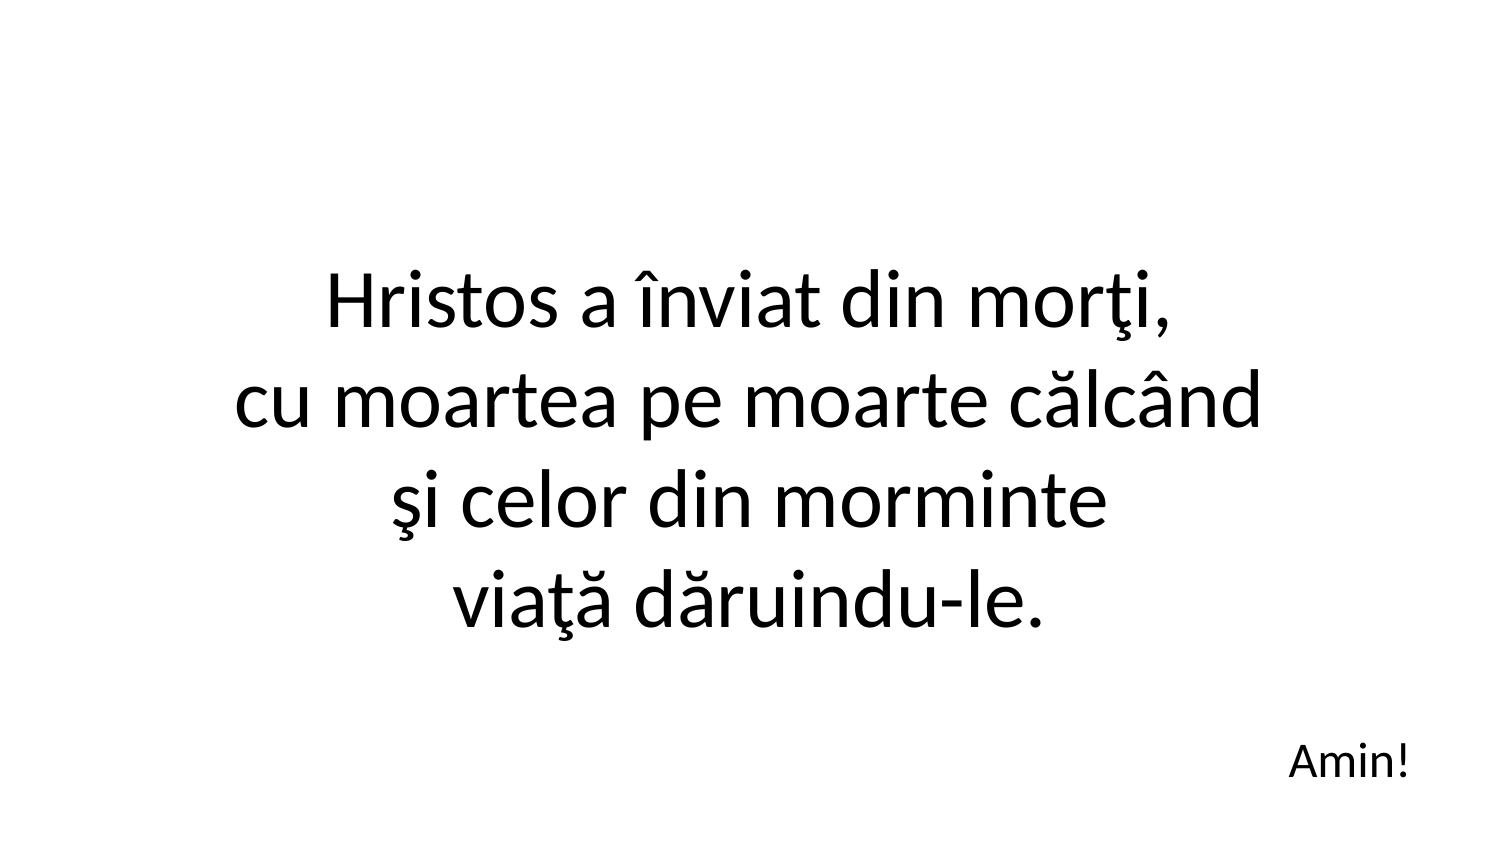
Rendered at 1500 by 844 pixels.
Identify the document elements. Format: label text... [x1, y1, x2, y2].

text_box Hristos a înviat din morţi, cu moartea pe moarte călcând şi celor din morminte viaţă dăruindu-le. [219, 192, 1281, 652]
text_box Amin! [1273, 674, 1427, 795]
